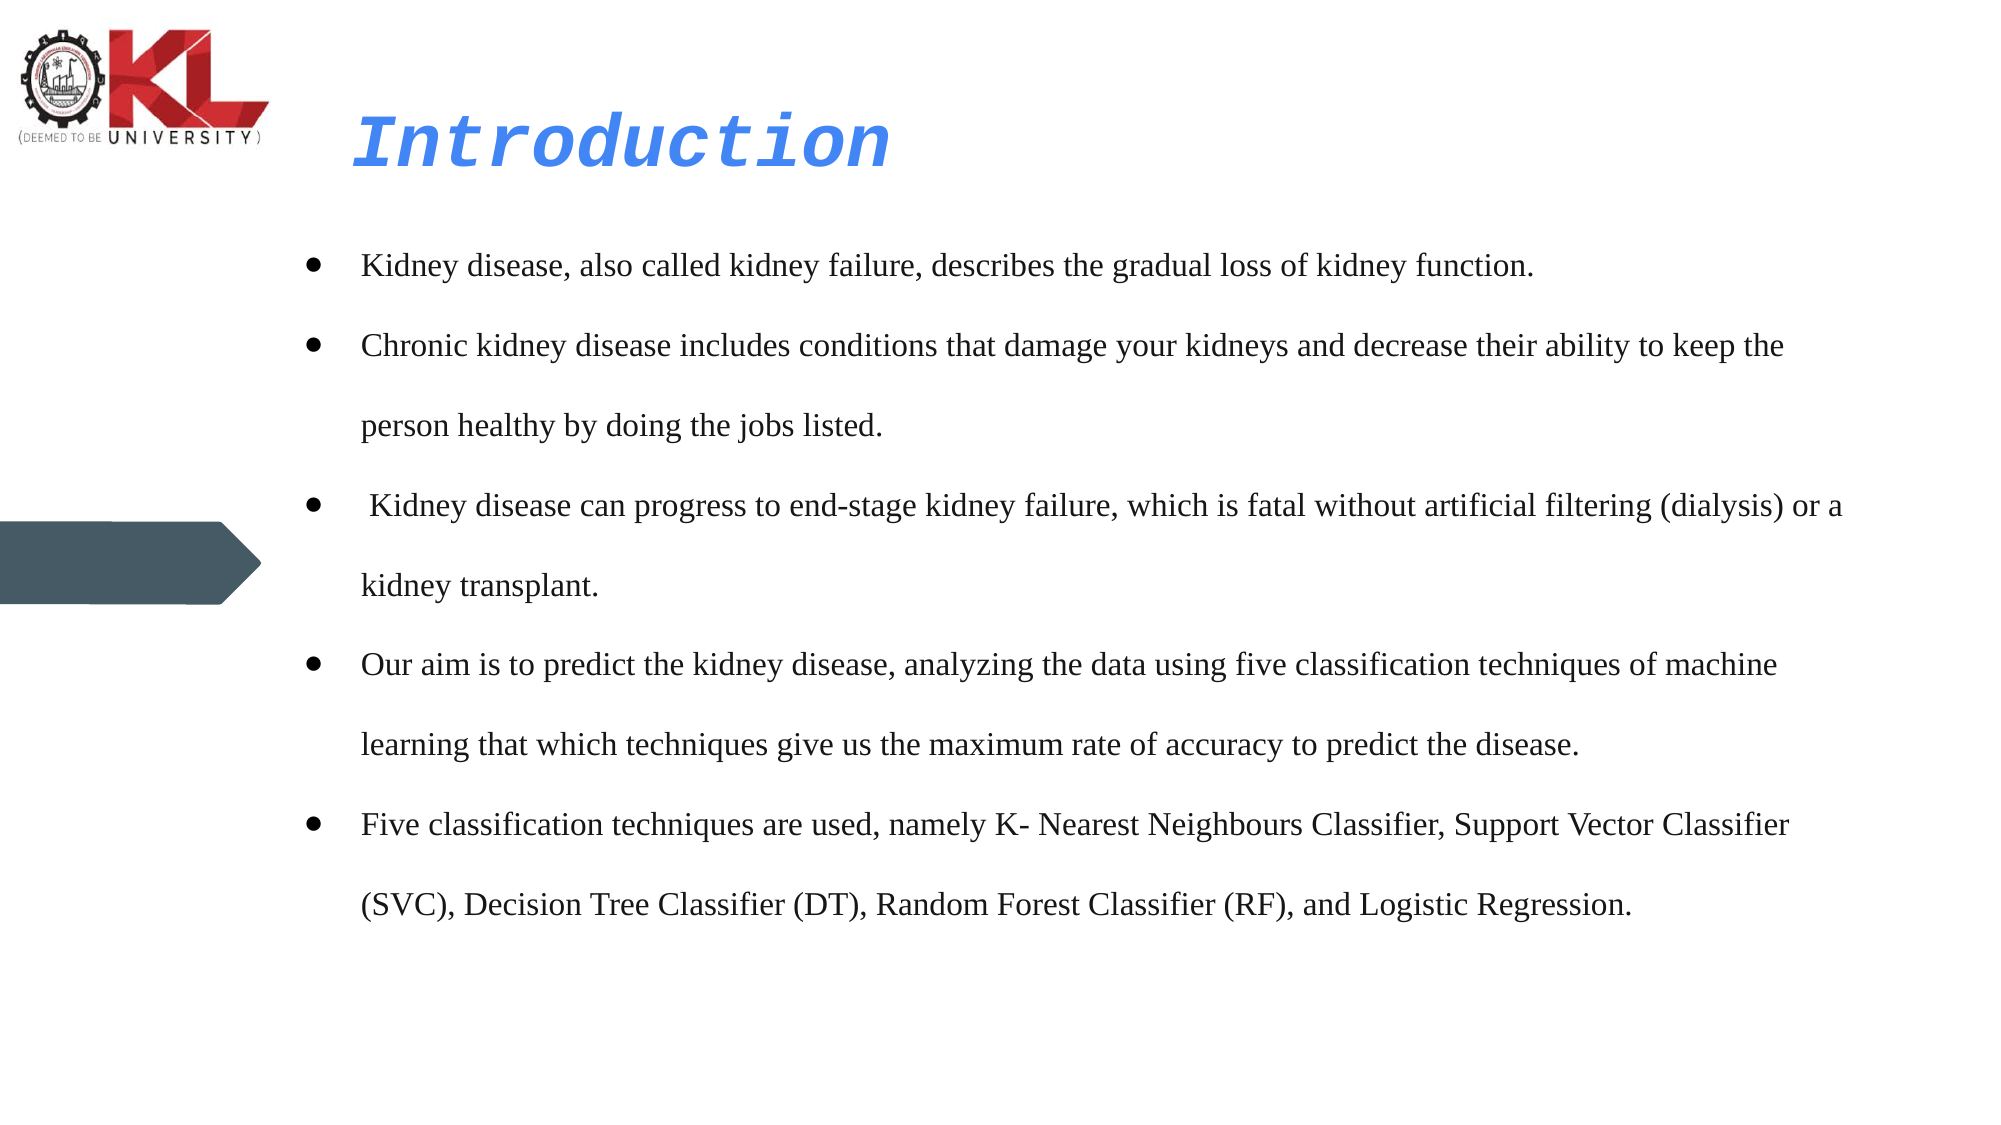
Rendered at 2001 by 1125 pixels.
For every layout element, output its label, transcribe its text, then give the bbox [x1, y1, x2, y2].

title Introduction [336, 65, 1846, 190]
list Kidney disease, also called kidney failure, describes the gradual loss of kidney function. Chronic kidney disease includes conditions that damage your kidneys and decrease their ability to keep the person healthy by doing the jobs listed. Kidney disease can progress to end-stage kidney failure, which is fatal without artificial filtering (dialysis) or a kidney transplant. Our aim is to predict the kidney disease, analyzing the data using five classification techniques of machine learning that which techniques give us the maximum rate of accuracy to predict the disease. Five classification techniques are used, namely K- Nearest Neighbours Classifier, Support Vector Classifier (SVC), Decision Tree Classifier (DT), Random Forest Classifier (RF), and Logistic Regression. [270, 195, 1885, 929]
picture [11, 17, 272, 149]
